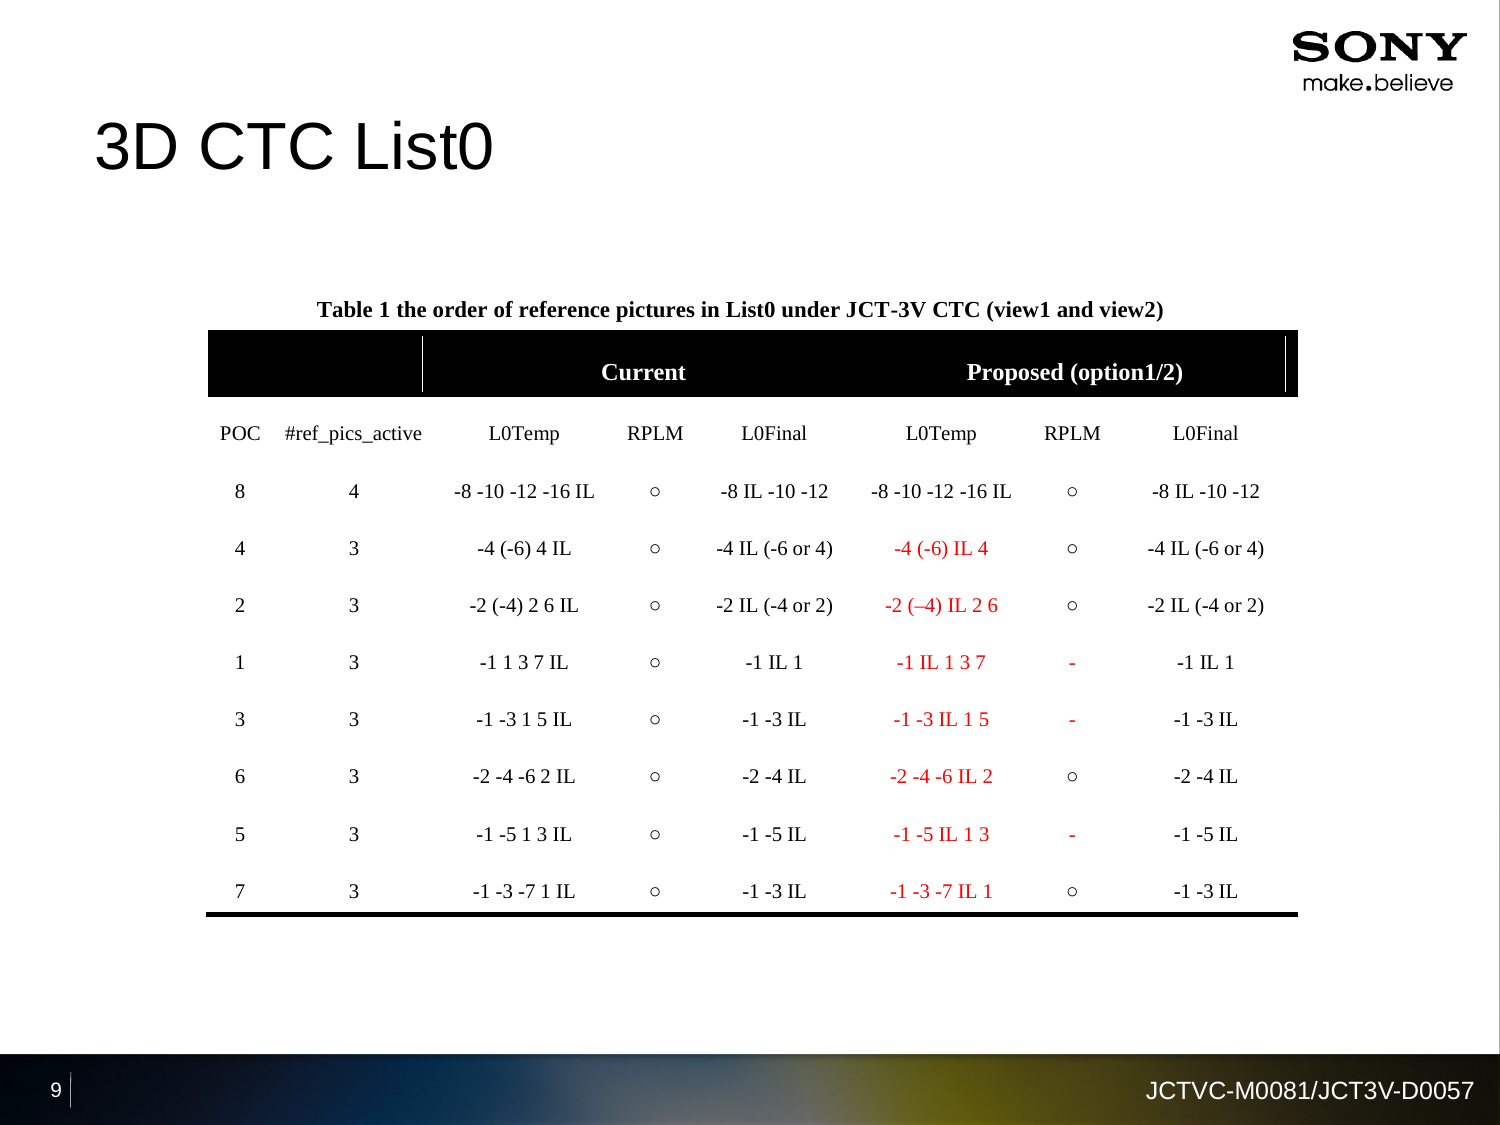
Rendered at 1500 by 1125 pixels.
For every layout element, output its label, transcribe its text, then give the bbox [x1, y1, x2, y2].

slide_number 9 [20, 1071, 62, 1108]
picture [0, 1055, 1500, 1125]
footer JCTVC-M0081/JCT3V-D0057 [1015, 1059, 1491, 1120]
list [205, 272, 1299, 975]
title 3D CTC List0 [94, 64, 1270, 184]
